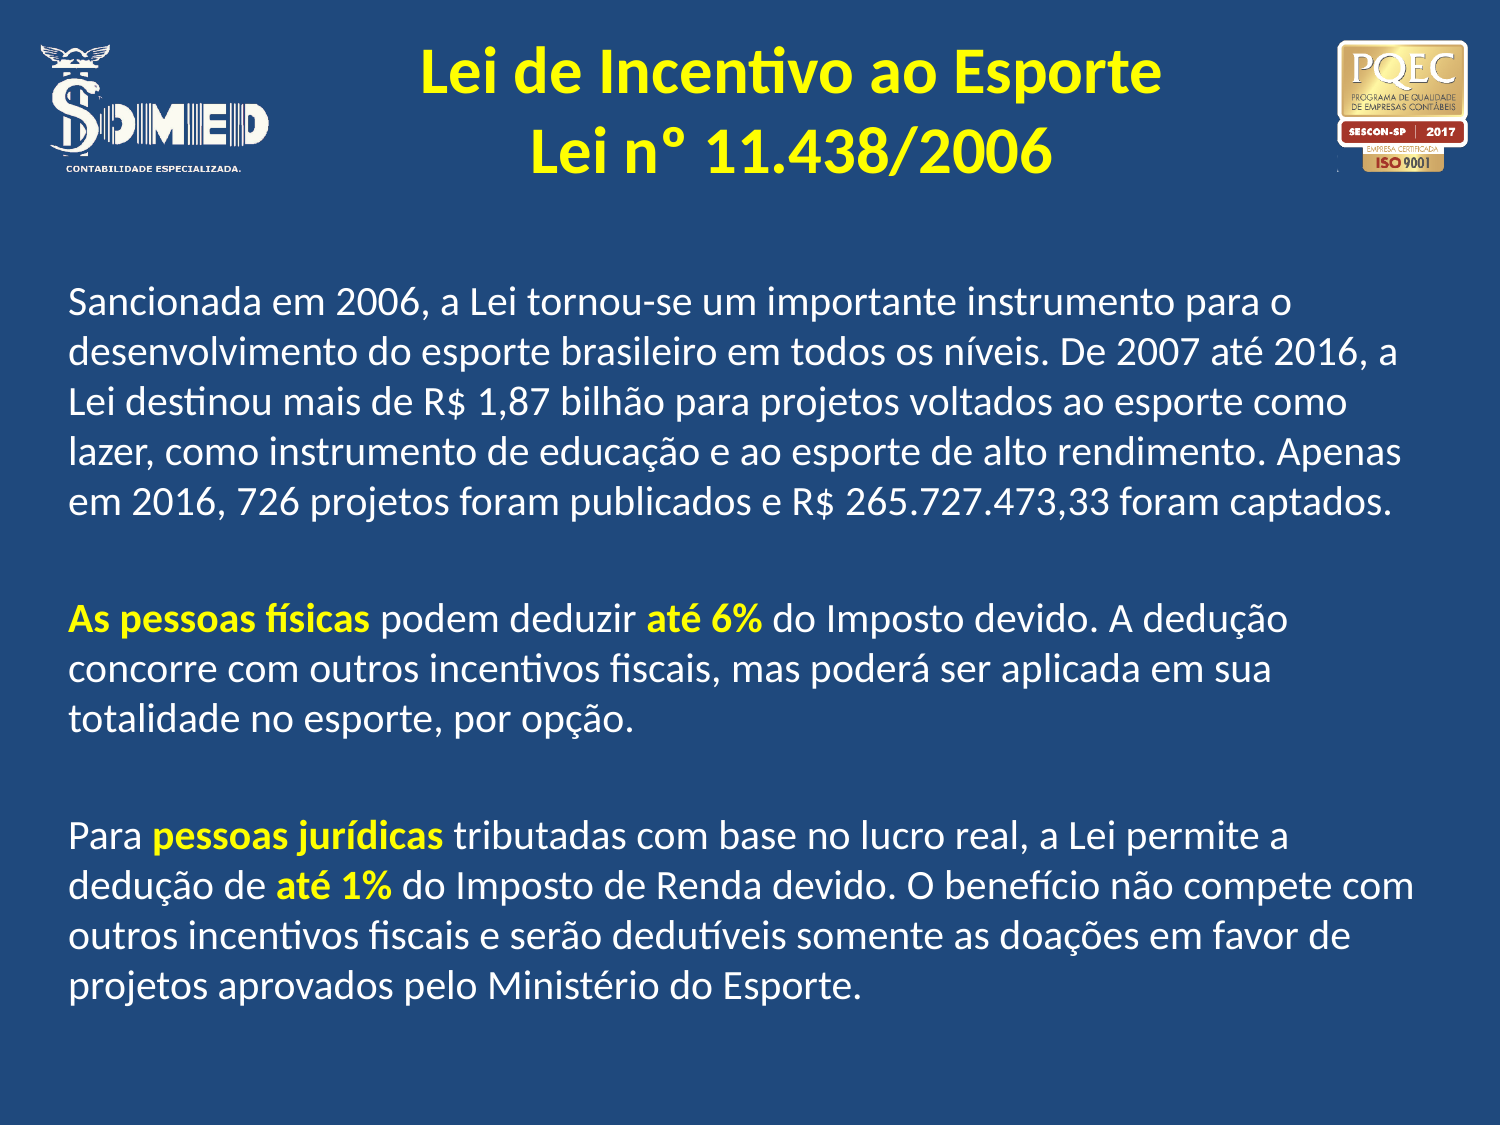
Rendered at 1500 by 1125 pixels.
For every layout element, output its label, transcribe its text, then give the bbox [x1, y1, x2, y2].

picture [32, 39, 281, 196]
title Lei de Incentivo ao Esporte Lei nº 11.438/2006 [117, 53, 1468, 241]
picture [1336, 40, 1468, 172]
list Sancionada em 2006, a Lei tornou-se um importante instrumento para o desenvolvimento do esporte brasileiro em todos os níveis. De 2007 até 2016, a Lei destinou mais de R$ 1,87 bilhão para projetos voltados ao esporte como lazer, como instrumento de educação e ao esporte de alto rendimento. Apenas em 2016, 726 projetos foram publicados e R$ 265.727.473,33 foram captados. As pessoas físicas podem deduzir até 6% do Imposto devido. A dedução concorre com outros incentivos fiscais, mas poderá ser aplicada em sua totalidade no esporte, por opção. Para pessoas jurídicas tributadas com base no lucro real, a Lei permite a dedução de até 1% do Imposto de Renda devido. O benefício não compete com outros incentivos fiscais e serão dedutíveis somente as doações em favor de projetos aprovados pelo Ministério do Esporte. [53, 208, 1451, 1094]
